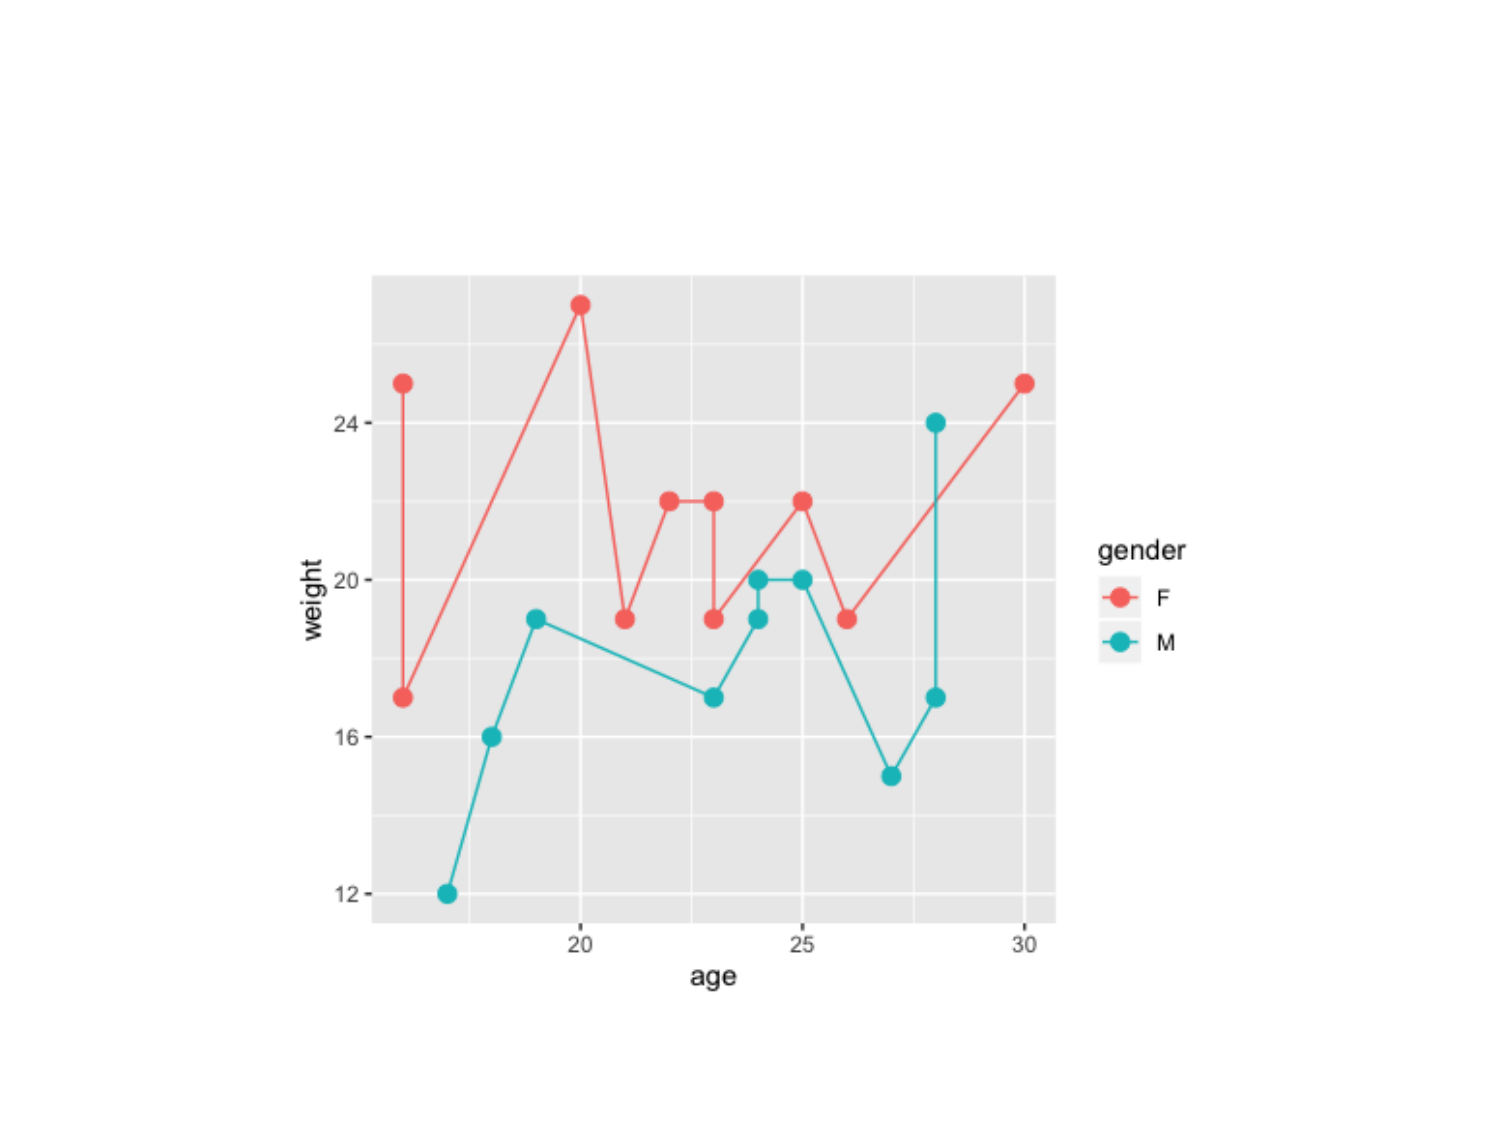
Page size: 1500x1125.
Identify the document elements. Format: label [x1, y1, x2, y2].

picture [287, 262, 1215, 1005]
